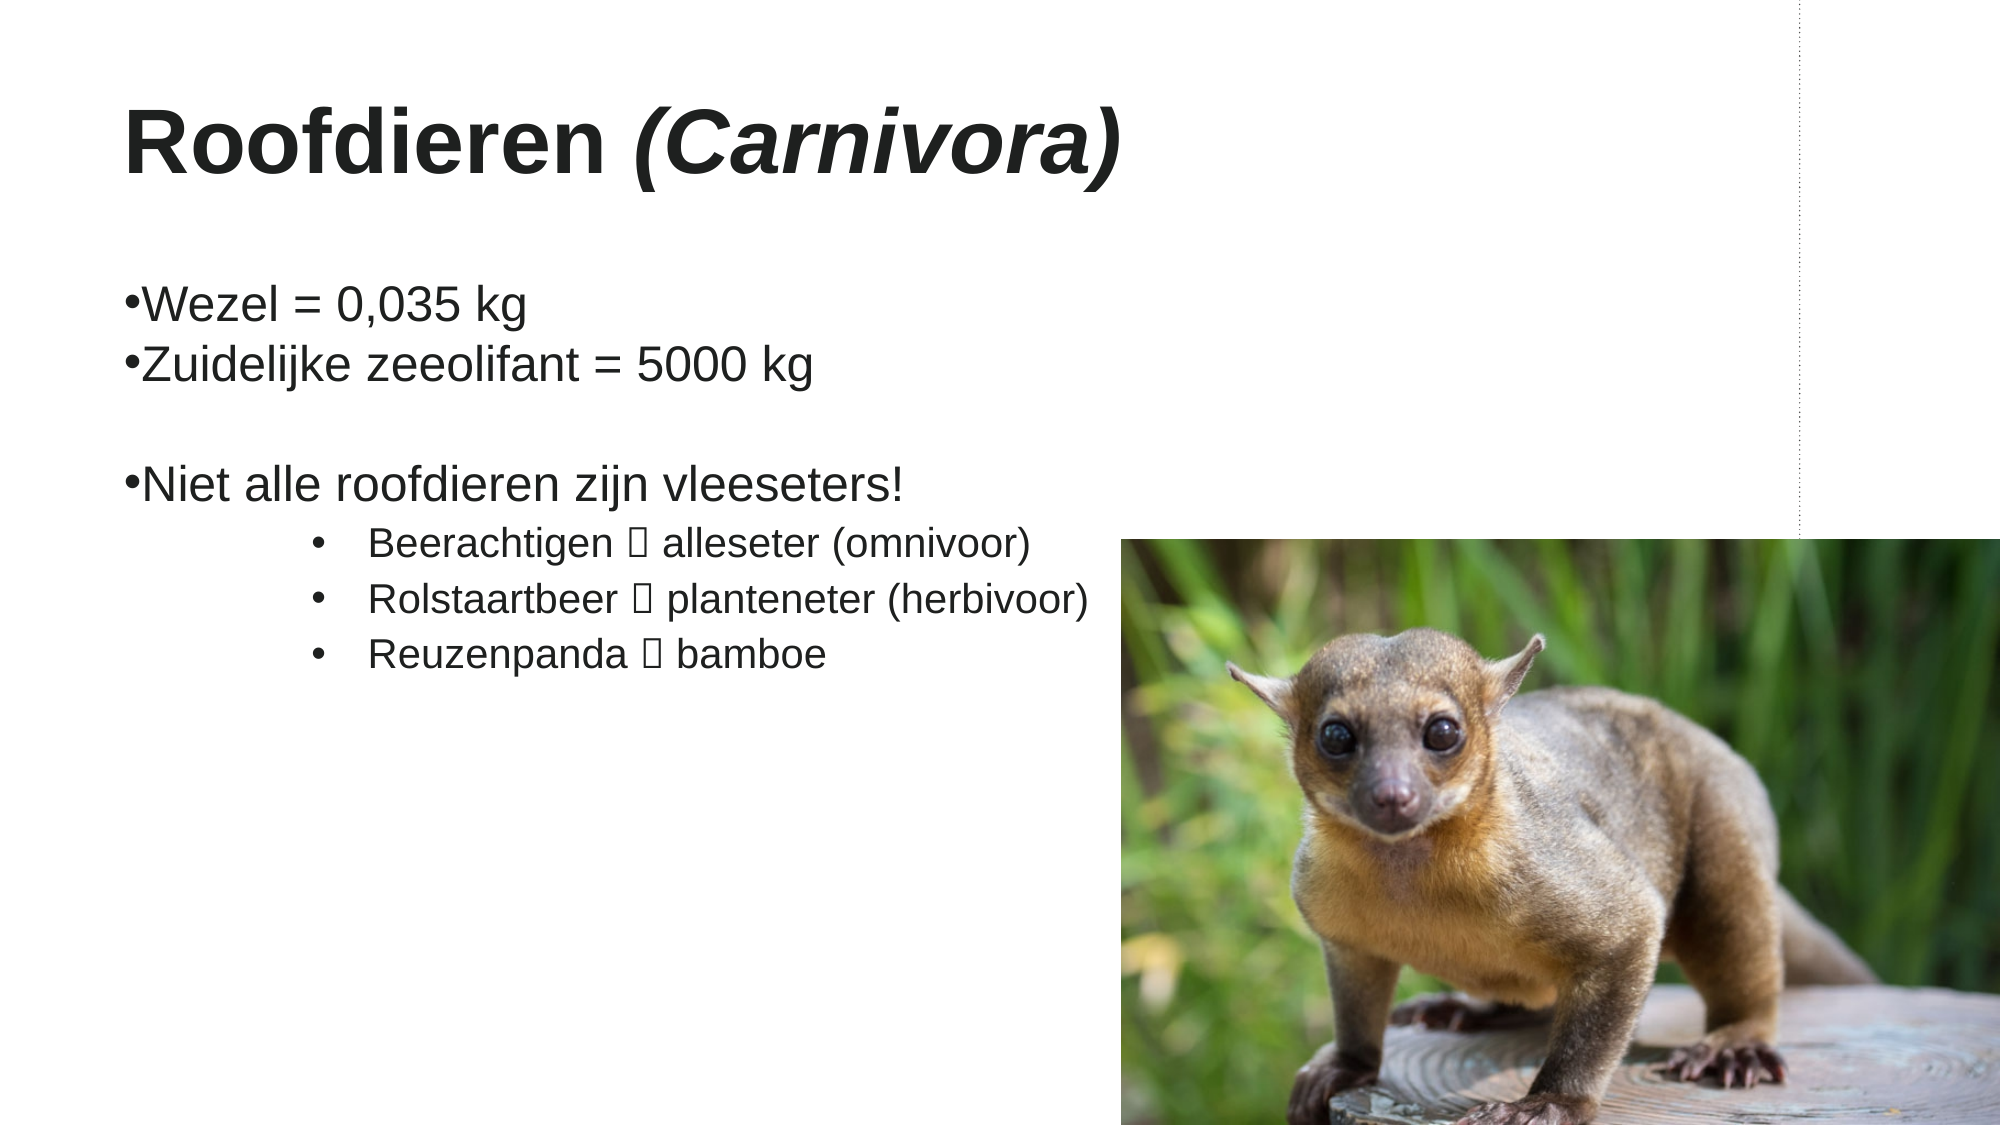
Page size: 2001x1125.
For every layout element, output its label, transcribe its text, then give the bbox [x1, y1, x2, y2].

list Wezel = 0,035 kg Zuidelijke zeeolifant = 5000 kg Niet alle roofdieren zijn vleeseters! Beerachtigen  alleseter (omnivoor) Rolstaartbeer  planteneter (herbivoor) Reuzenpanda  bamboe [124, 271, 1394, 986]
picture [1121, 0, 2001, 1125]
title Roofdieren (Carnivora) [124, 94, 1607, 272]
